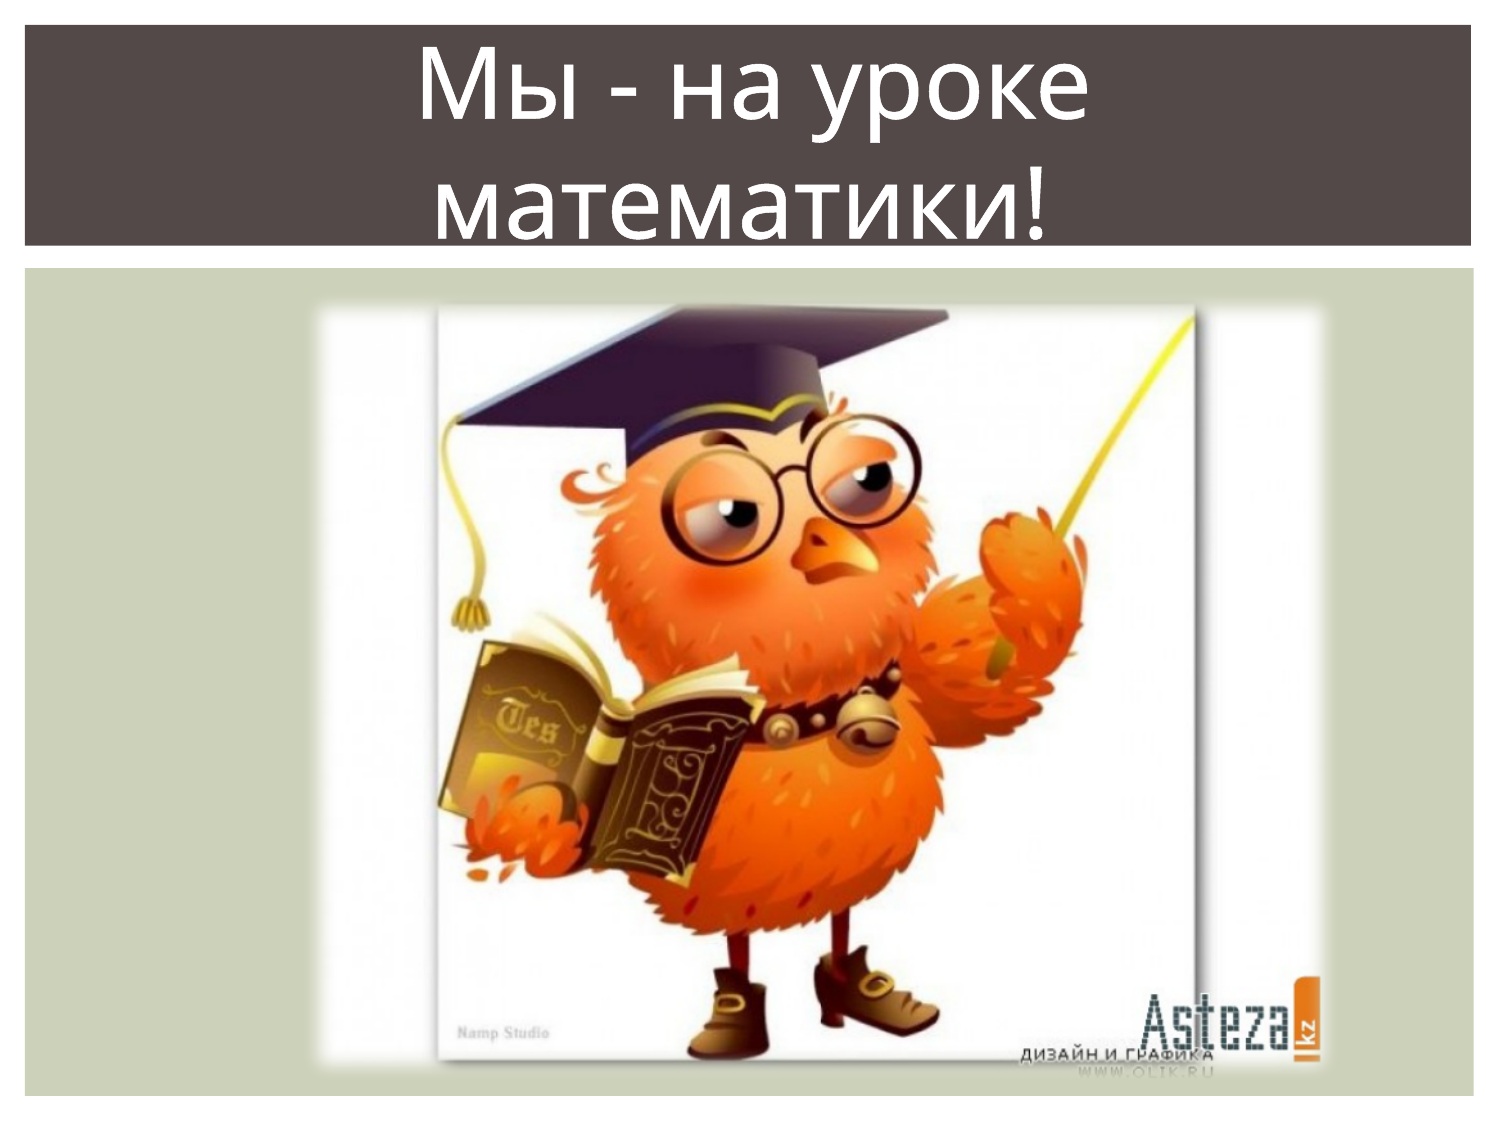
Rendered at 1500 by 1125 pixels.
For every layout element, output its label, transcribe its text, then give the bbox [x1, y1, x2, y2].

picture [300, 290, 1341, 1083]
title Мы - на уроке математики! [64, 78, 1415, 199]
